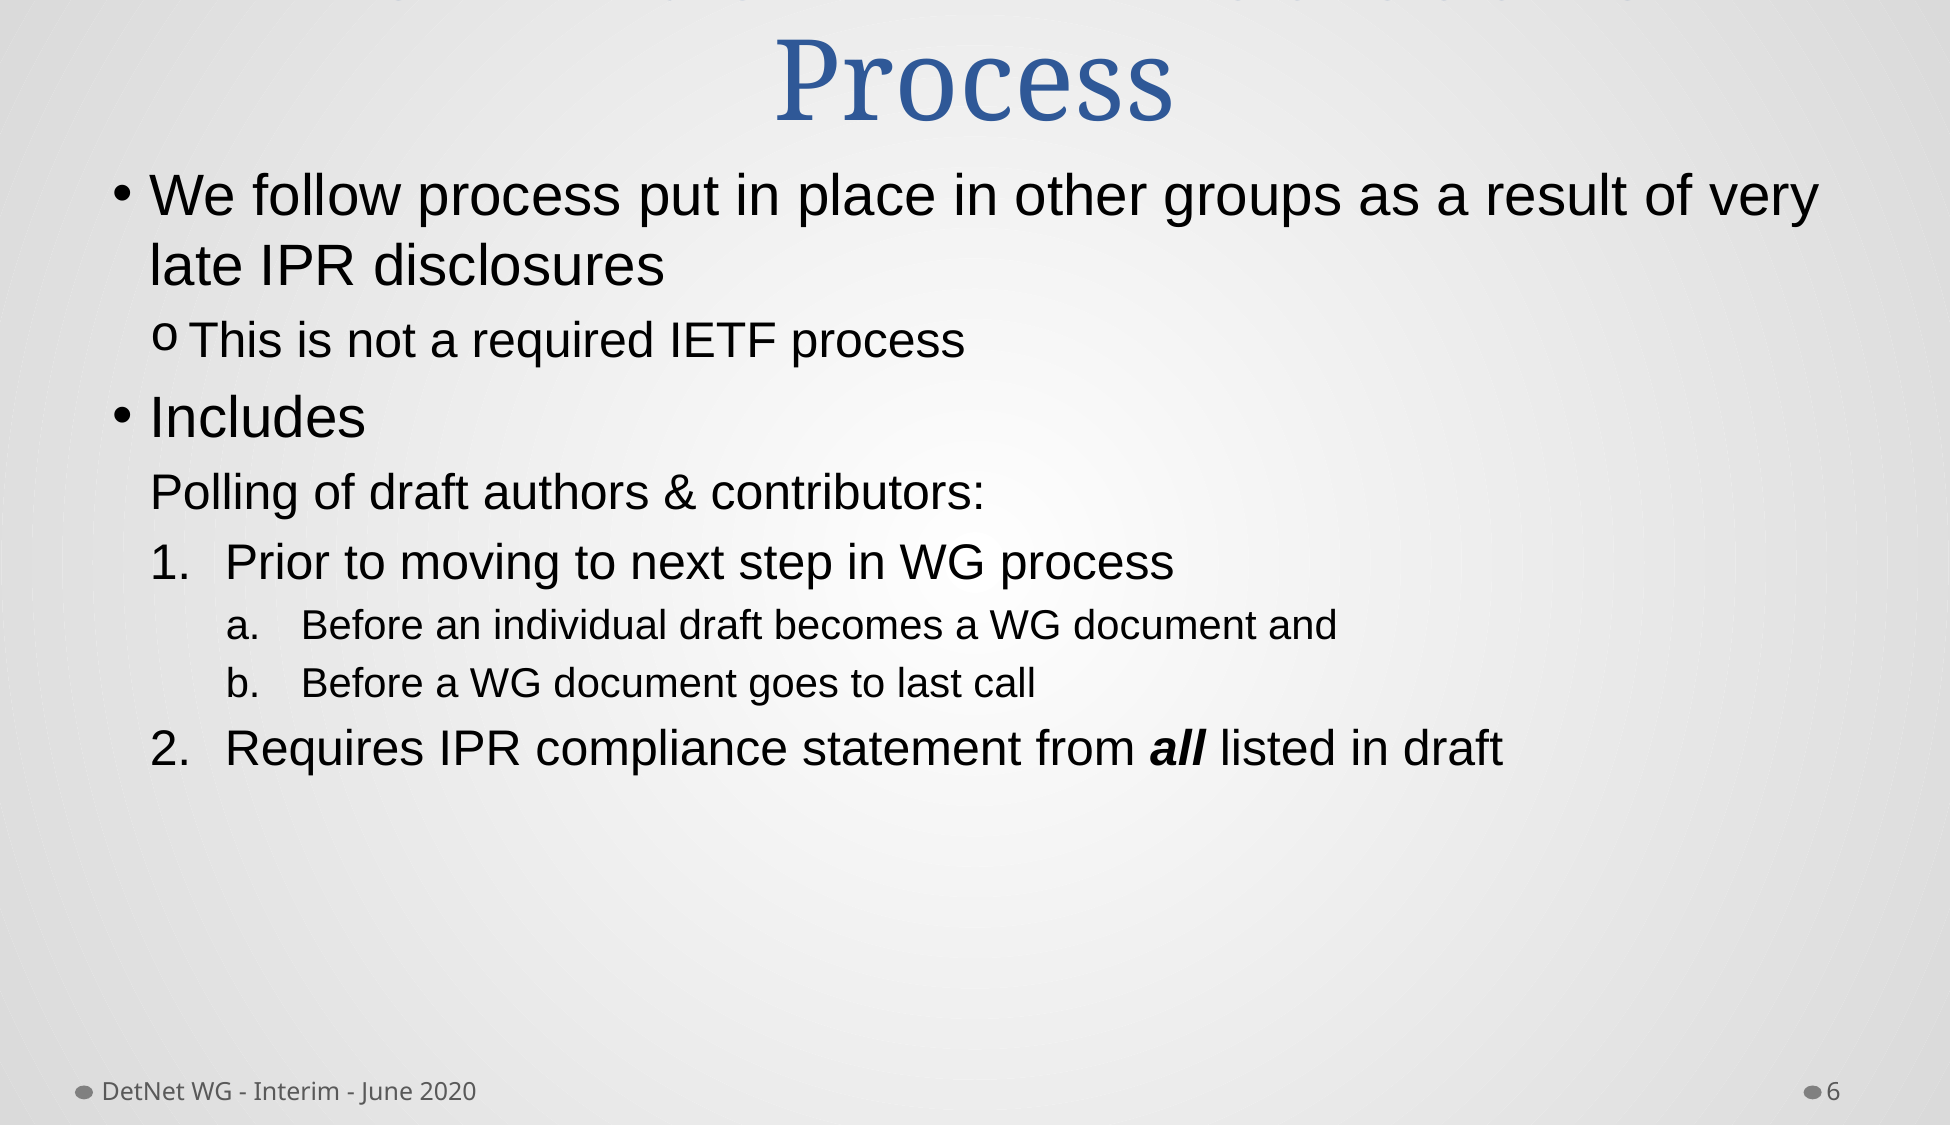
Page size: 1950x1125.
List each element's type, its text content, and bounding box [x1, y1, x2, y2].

title Reminder: IPR Disclosure Process [97, 0, 1853, 149]
footer DetNet WG - Interim - June 2020 [94, 1062, 702, 1123]
list We follow process put in place in other groups as a result of very late IPR disclosures This is not a required IETF process Includes Polling of draft authors & contributors: Prior to moving to next step in WG process Before an individual draft becomes a WG document and Before a WG document goes to last call Requires IPR compliance statement from all listed in draft [97, 149, 1853, 1063]
slide_number 6 [1821, 1062, 1942, 1123]
